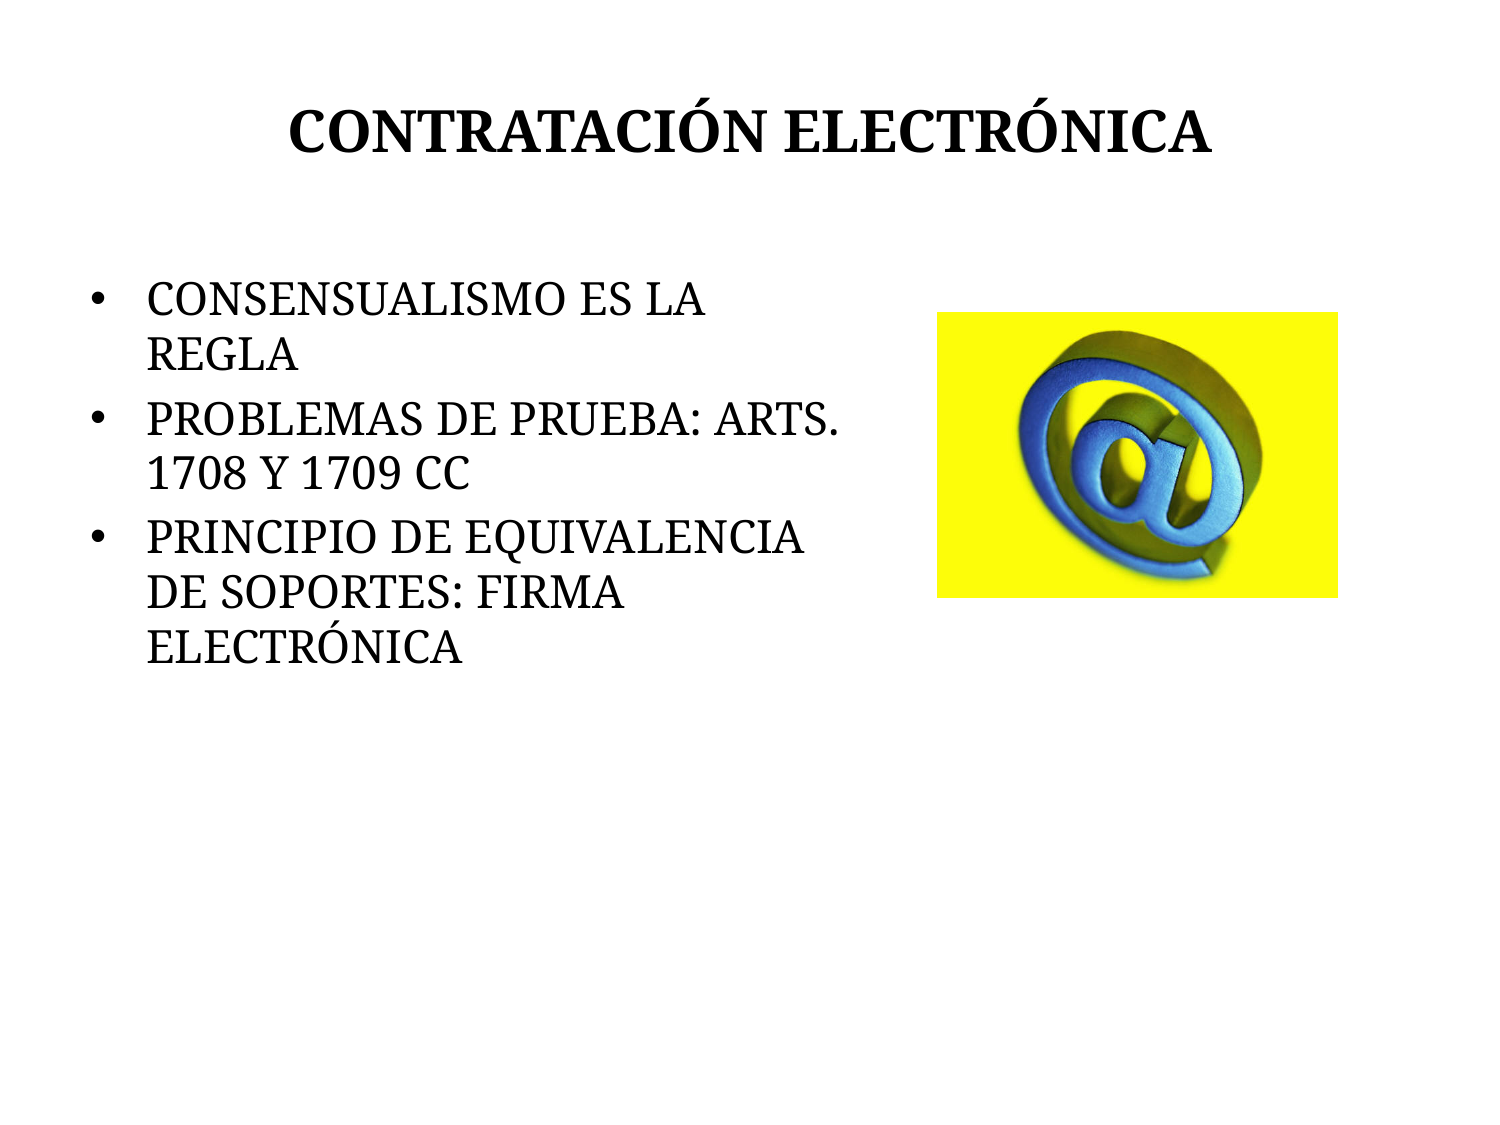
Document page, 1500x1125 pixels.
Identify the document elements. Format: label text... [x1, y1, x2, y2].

title CONTRATACIÓN ELECTRÓNICA [75, 45, 1425, 213]
picture [937, 312, 1338, 599]
list CONSENSUALISMO ES LA REGLA PROBLEMAS DE PRUEBA: ARTS. 1708 Y 1709 CC PRINCIPIO DE EQUIVALENCIA DE SOPORTES: FIRMA ELECTRÓNICA [75, 262, 863, 1005]
